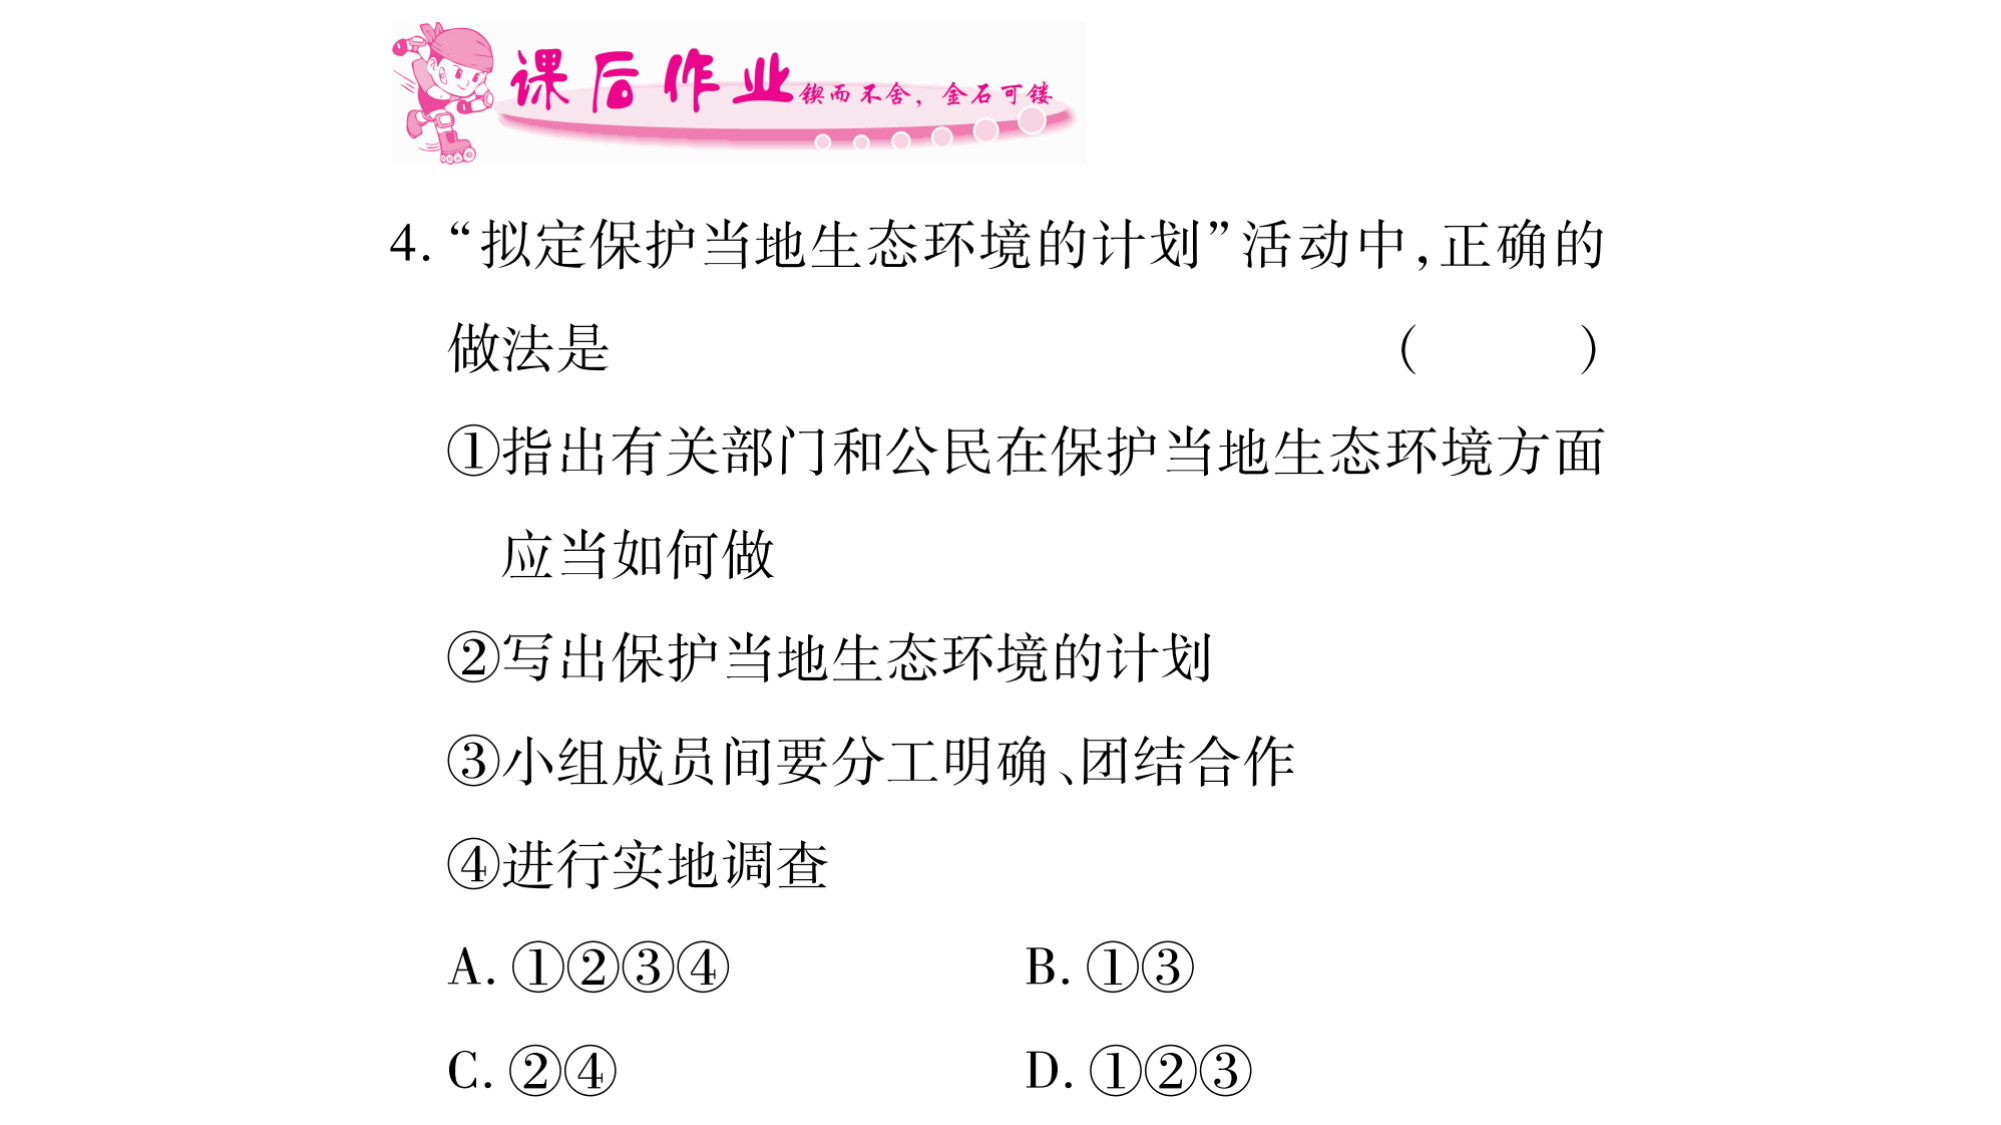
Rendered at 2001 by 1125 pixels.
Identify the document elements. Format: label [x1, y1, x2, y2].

picture [380, 21, 1619, 1104]
